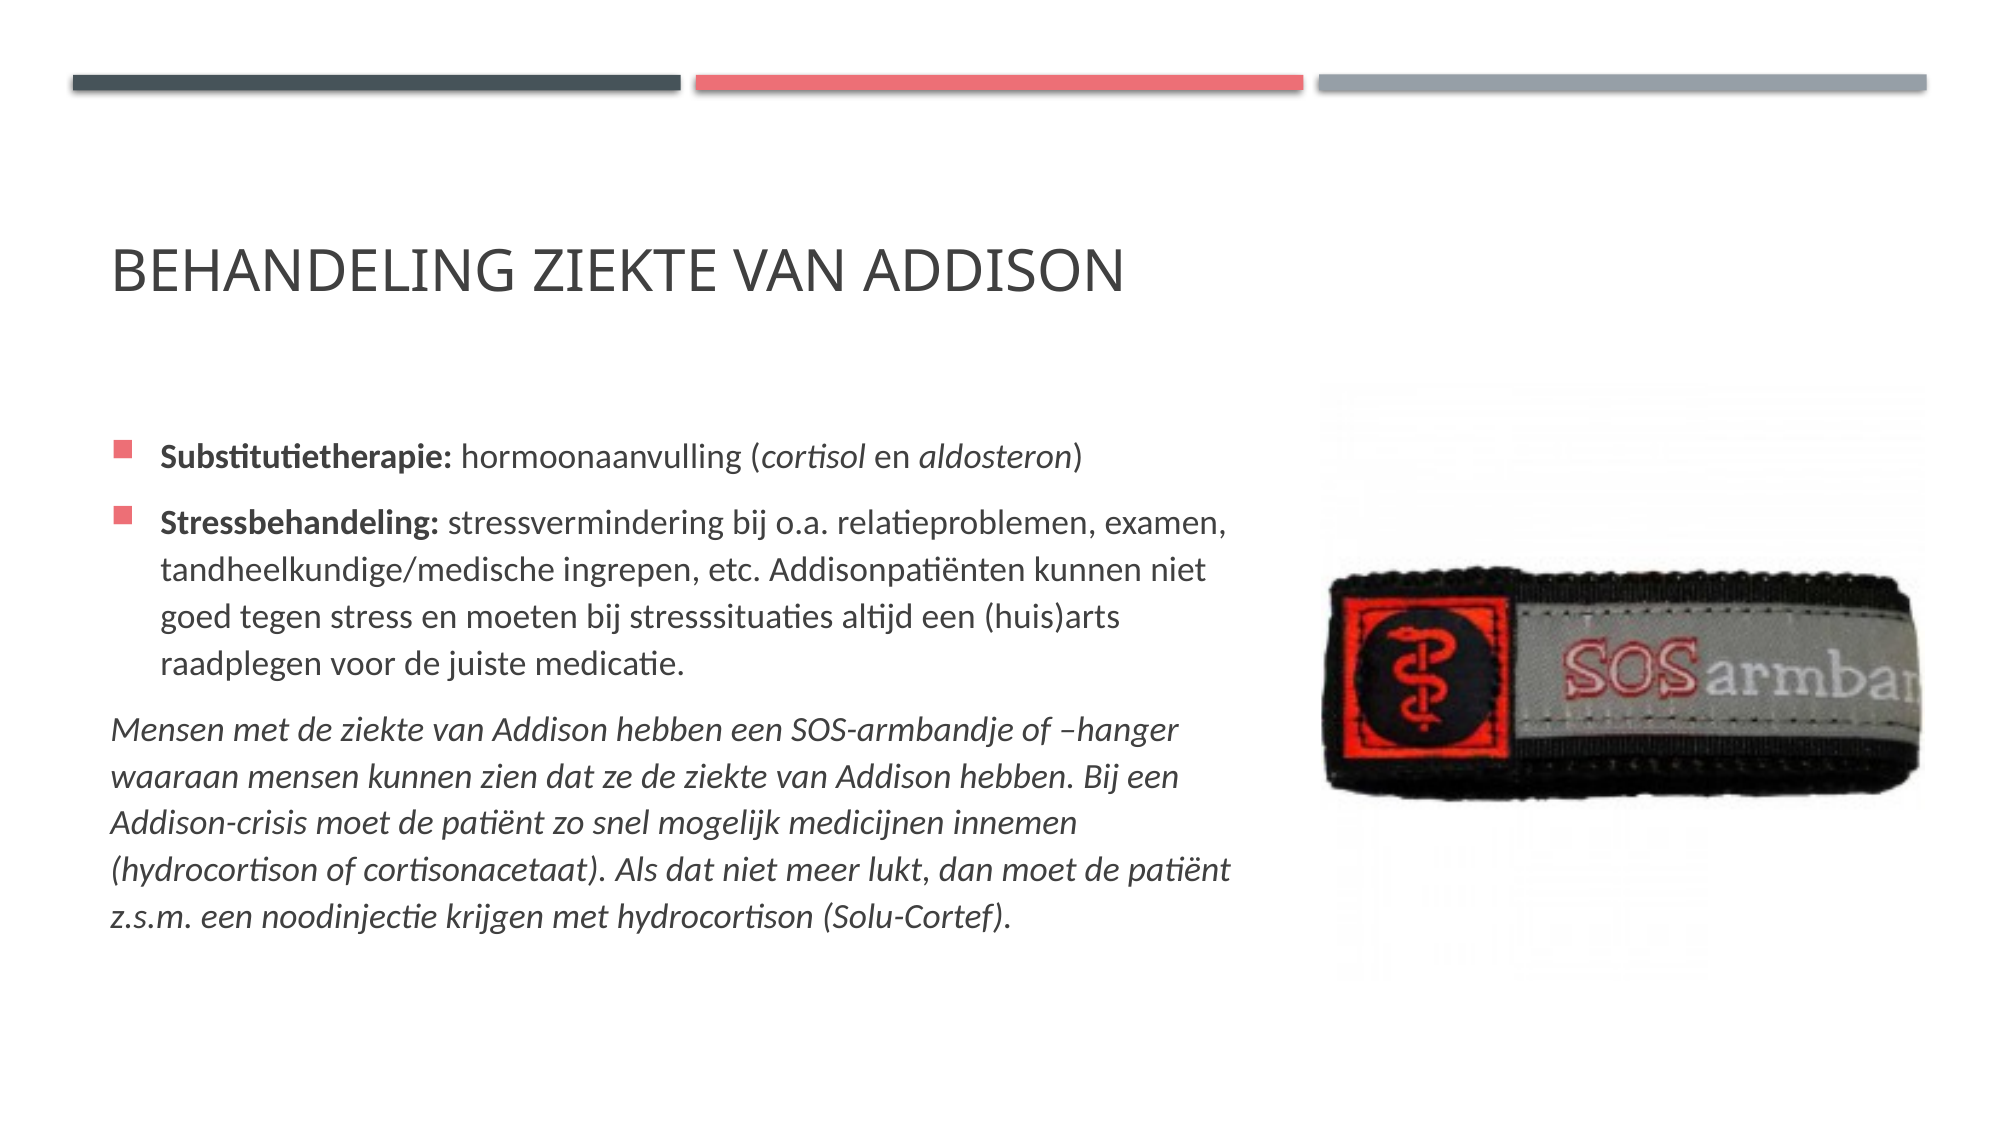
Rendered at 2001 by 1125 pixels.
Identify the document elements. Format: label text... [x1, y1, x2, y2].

title Behandeling ziekte van addison [95, 115, 1905, 311]
list Substitutietherapie: hormoonaanvulling (cortisol en aldosteron) Stressbehandeling: stressvermindering bij o.a. relatieproblemen, examen, tandheelkundige/medische ingrepen, etc. Addisonpatiënten kunnen niet goed tegen stress en moeten bij stresssituaties altijd een (huis)arts raadplegen voor de juiste medicatie. Mensen met de ziekte van Addison hebben een SOS-armbandje of –hanger waaraan mensen kunnen zien dat ze de ziekte van Addison hebben. Bij een Addison-crisis moet de patiënt zo snel mogelijk medicijnen innemen (hydrocortison of cortisonacetaat). Als dat niet meer lukt, dan moet de patiënt z.s.m. een noodinjectie krijgen met hydrocortison (Solu-Cortef). [95, 383, 1248, 981]
picture [1320, 383, 1926, 981]
